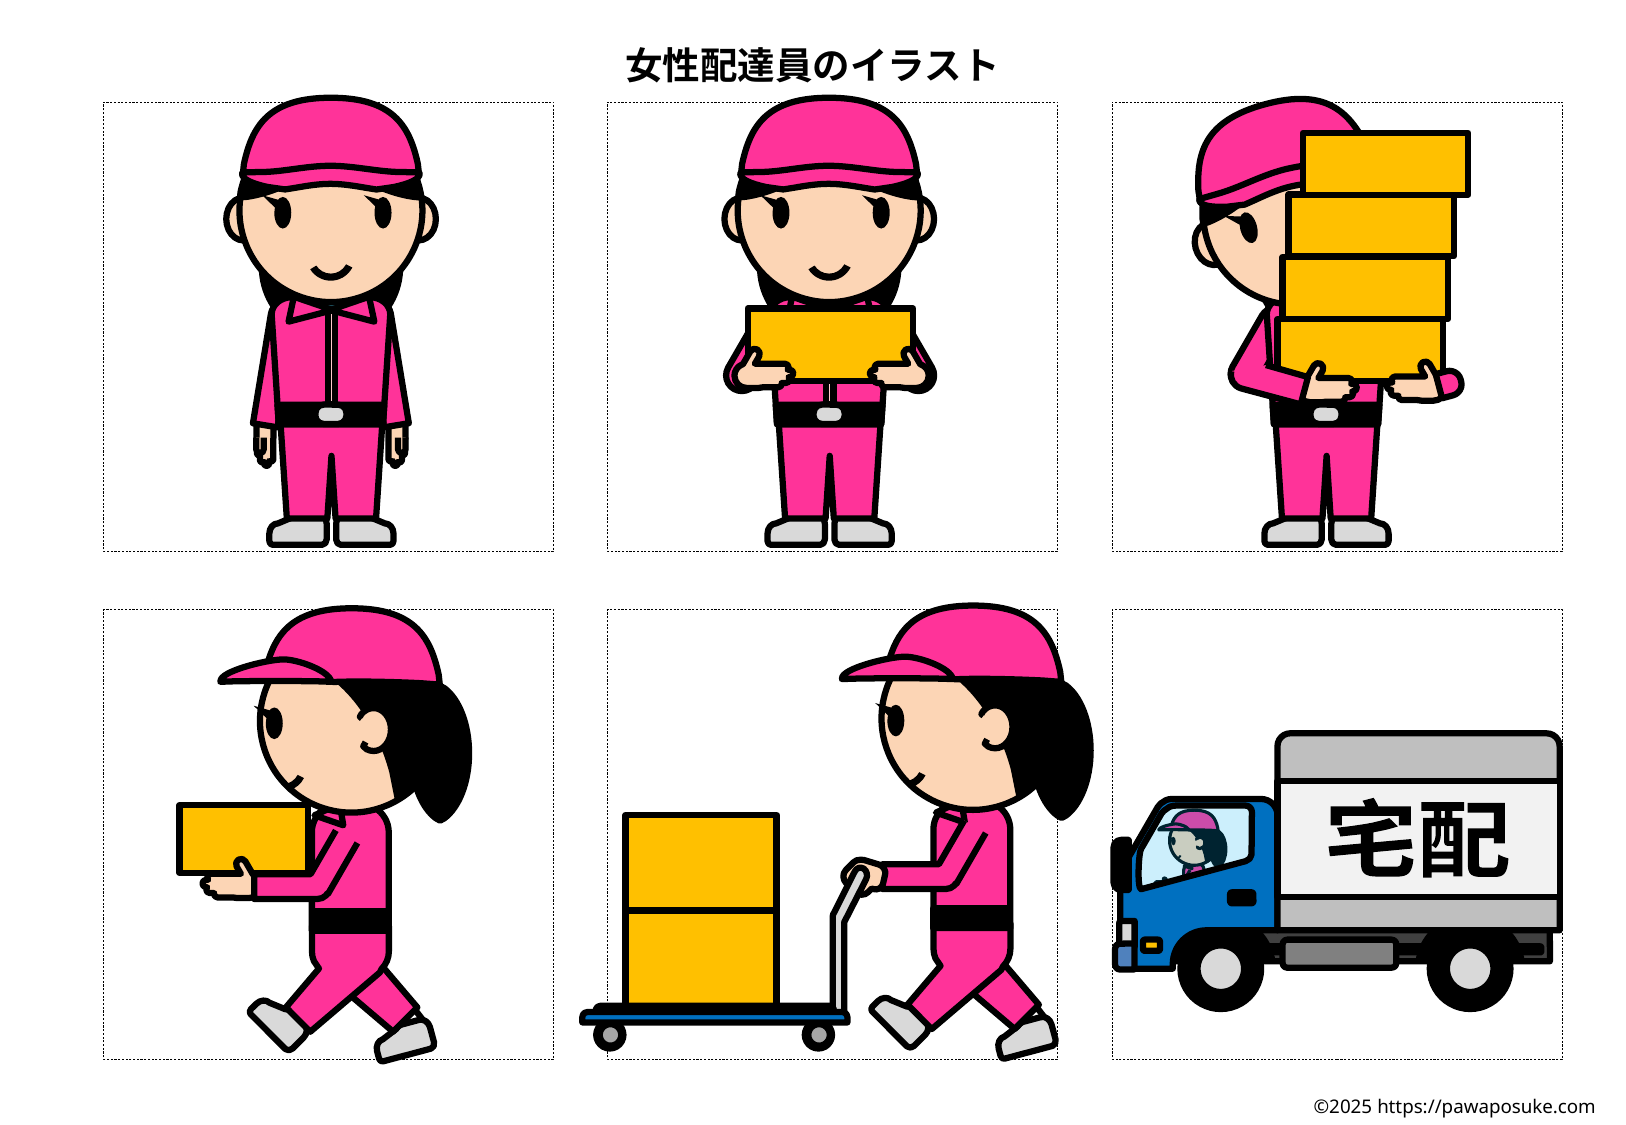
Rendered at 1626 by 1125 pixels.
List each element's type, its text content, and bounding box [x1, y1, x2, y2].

text_box 女性配達員のイラスト [610, 34, 1015, 95]
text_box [1187, 100, 1469, 546]
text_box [179, 608, 470, 1056]
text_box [724, 97, 935, 546]
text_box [1113, 733, 1560, 1010]
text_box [225, 97, 437, 546]
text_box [582, 605, 1091, 1053]
